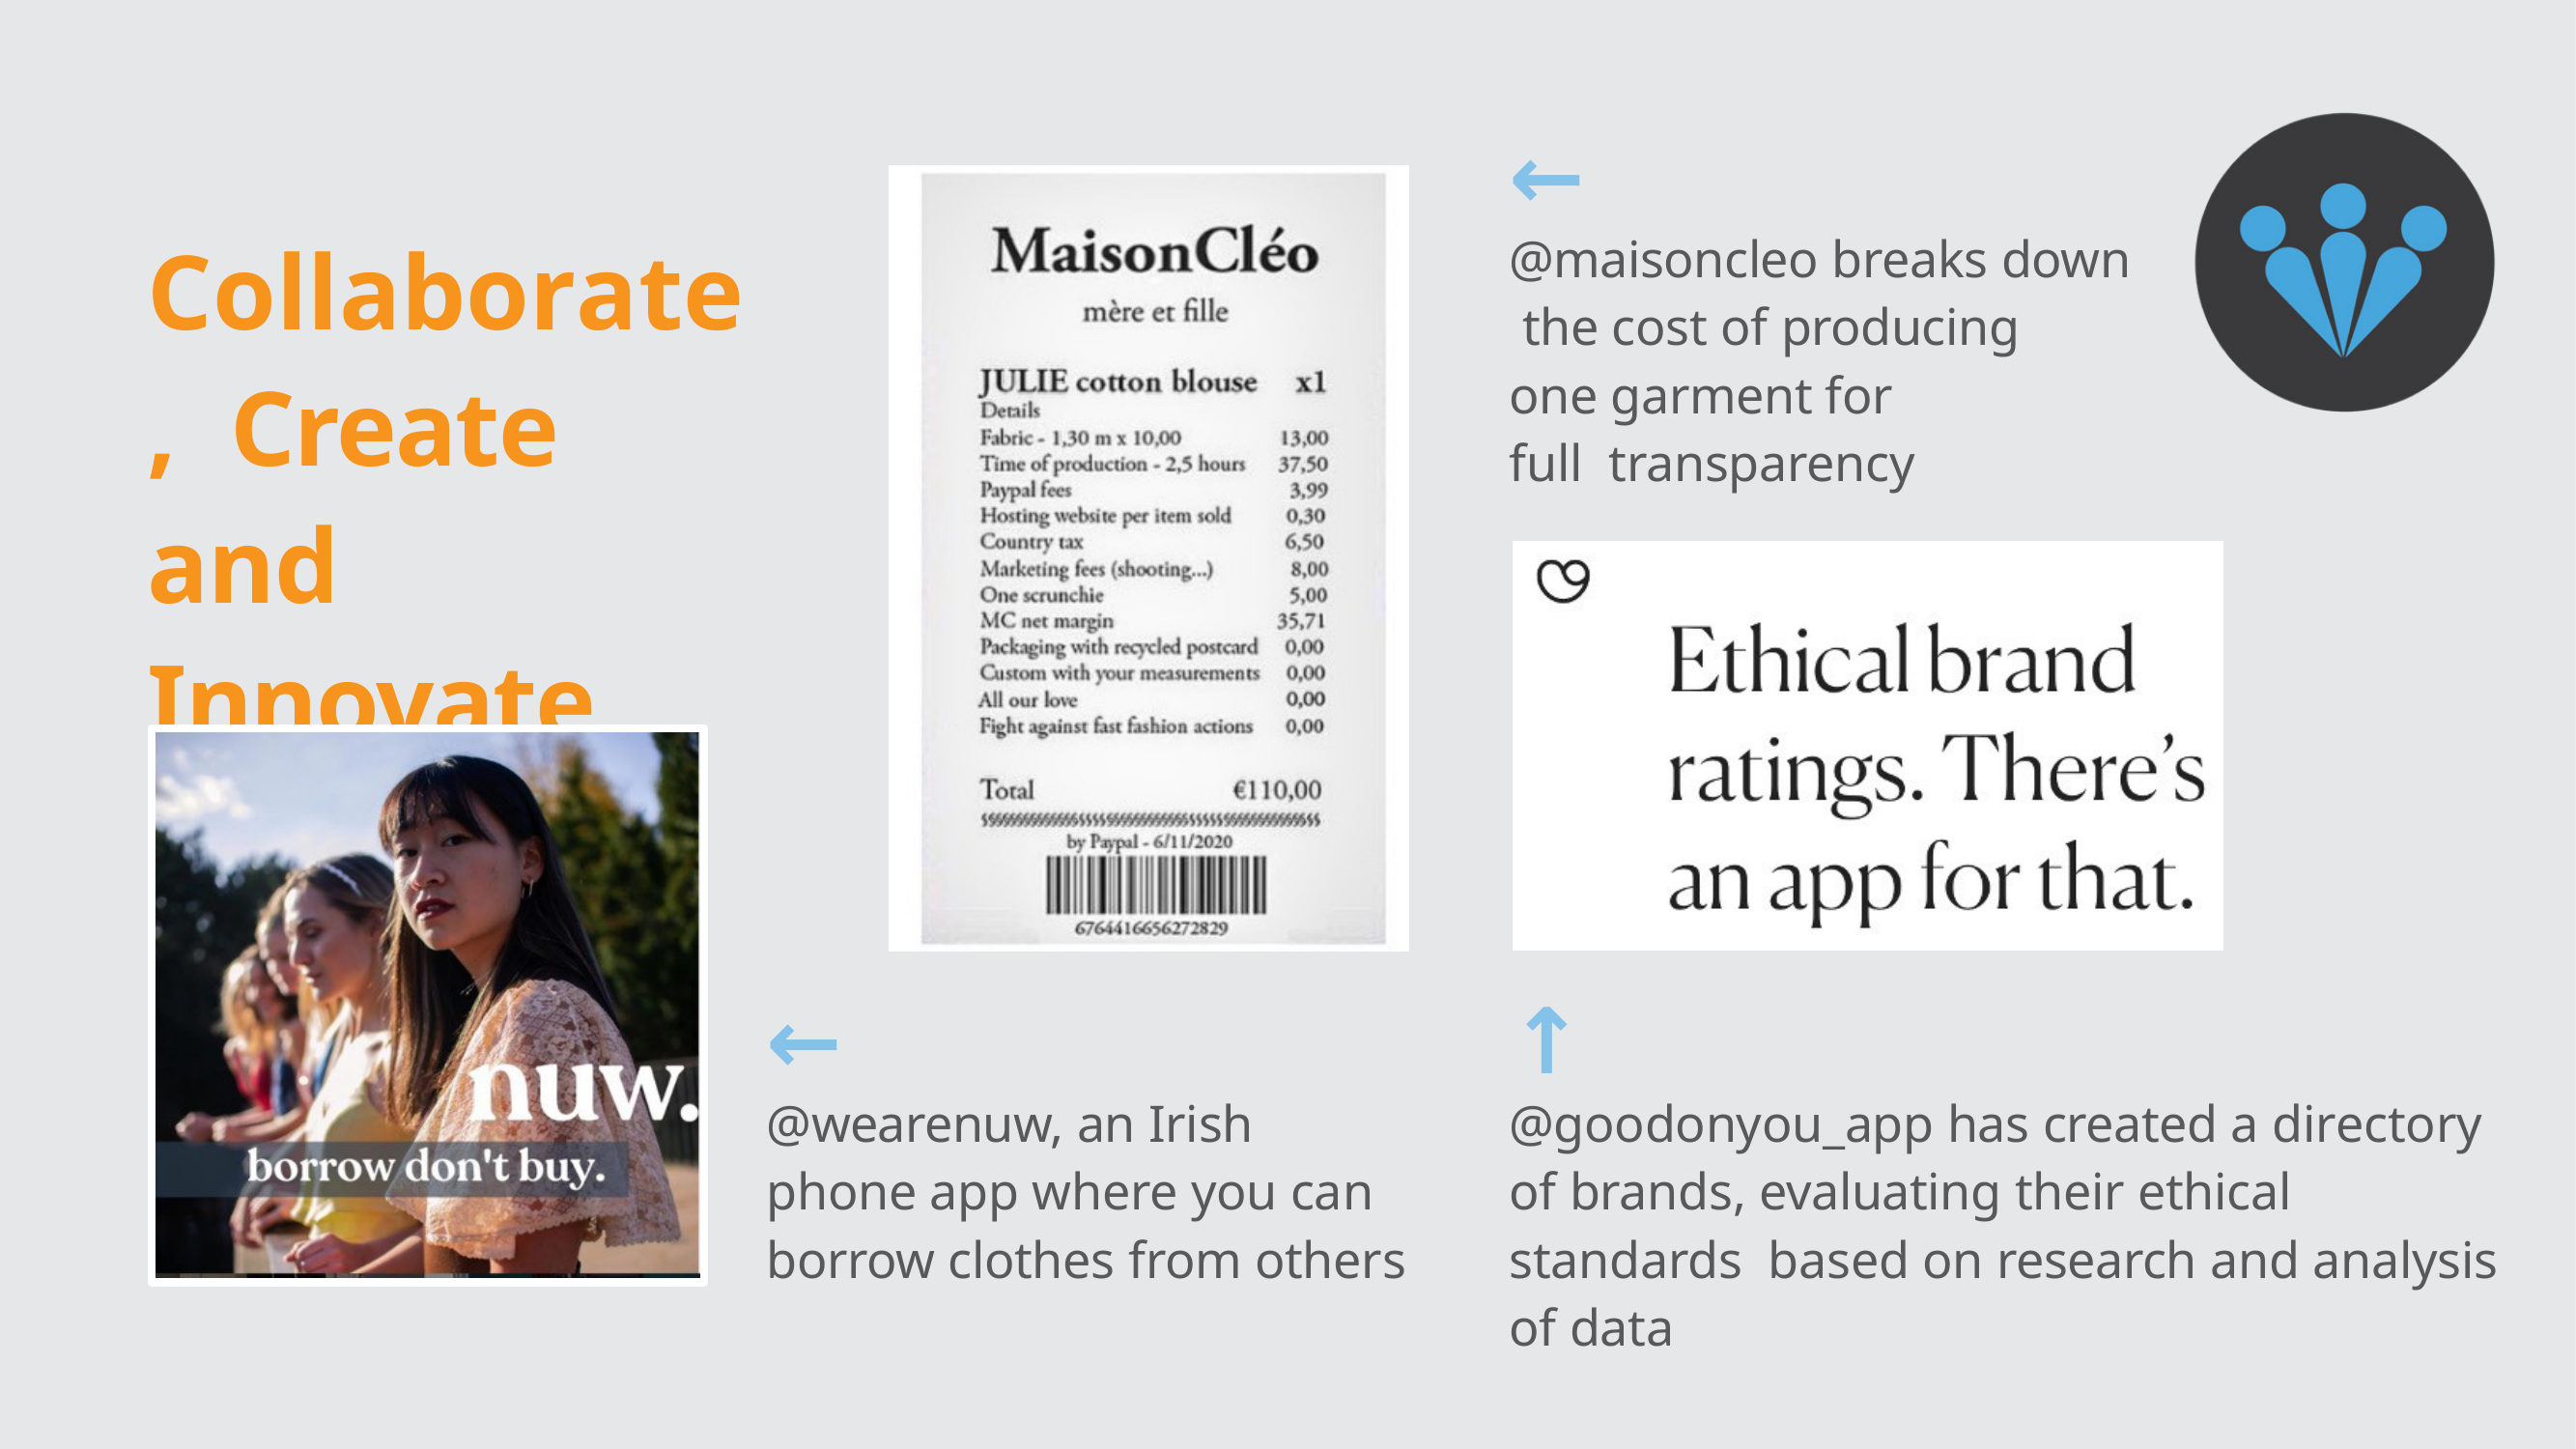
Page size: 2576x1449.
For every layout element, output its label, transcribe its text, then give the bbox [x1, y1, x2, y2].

text_box Collaborate, Create and Innovate [145, 212, 756, 760]
picture [2161, 82, 2516, 438]
text_box @maisoncleo breaks down the cost of producing one garment for full transparency [1507, 216, 2134, 493]
picture [1513, 541, 2223, 951]
picture [889, 165, 1409, 952]
text_box ← @wearenuw, an Irish phone app where you can borrow clothes from others [764, 980, 1409, 1289]
title ← [1507, 116, 1584, 216]
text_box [147, 724, 709, 1287]
text_box ↑ @goodonyou_app has created a directory of brands, evaluating their ethical standards based on research and analysis of data [1507, 980, 2532, 1357]
